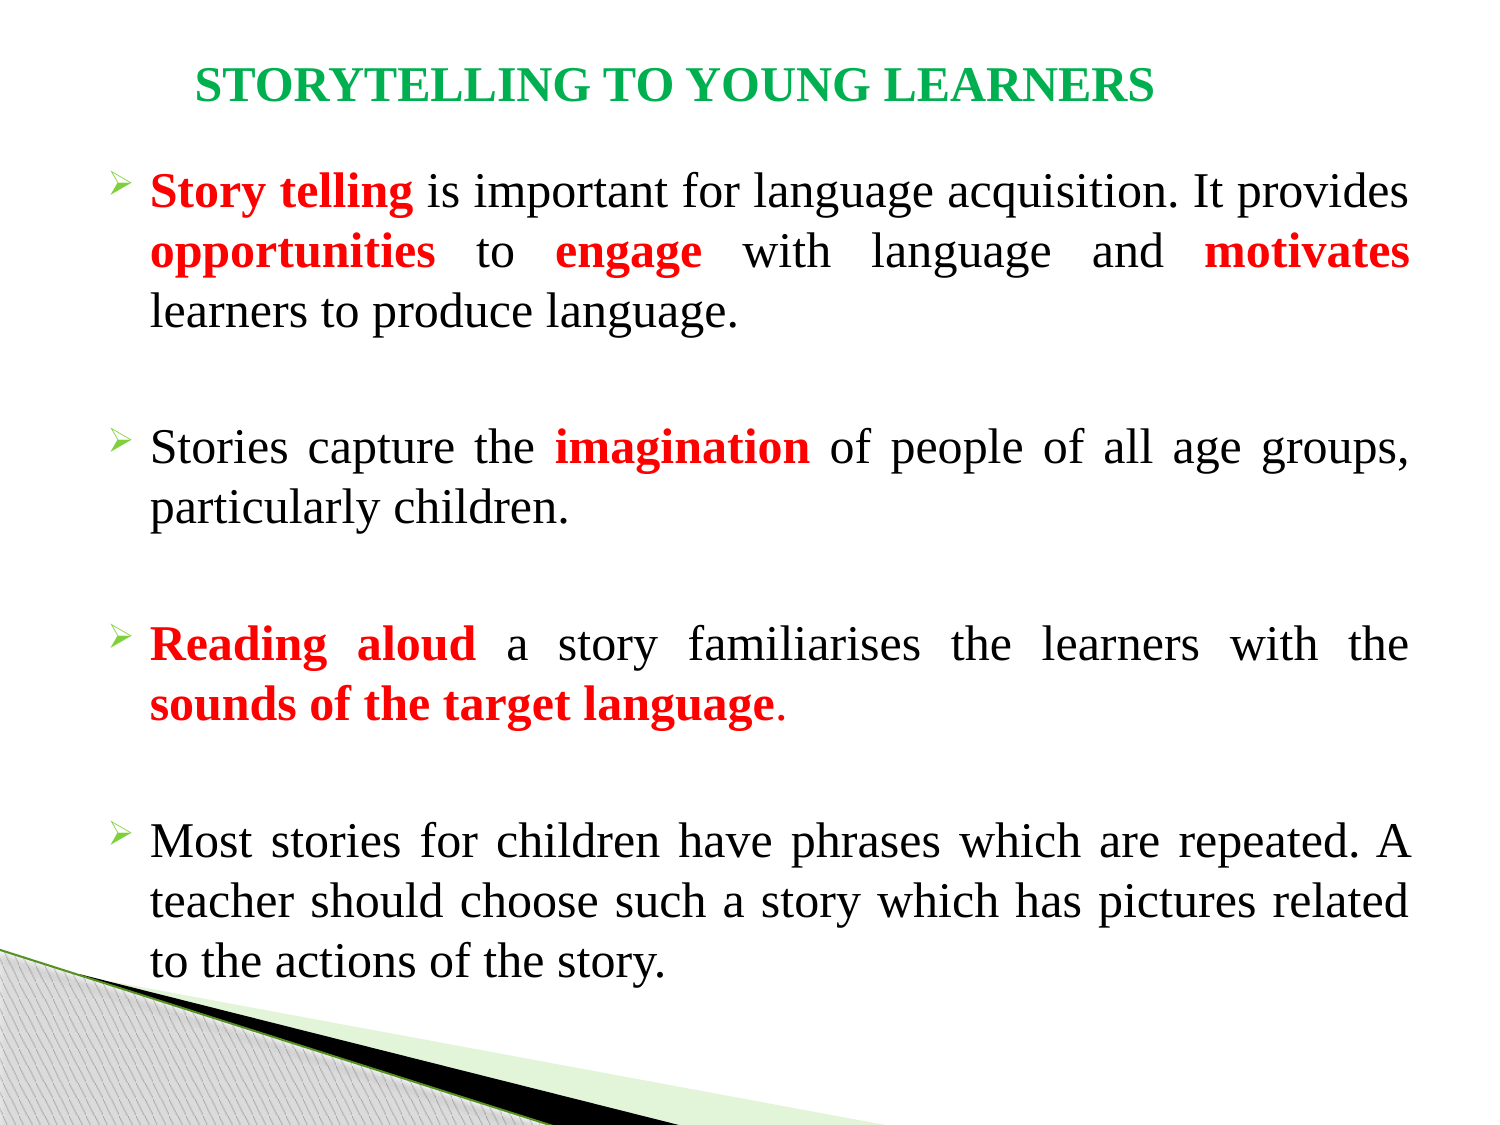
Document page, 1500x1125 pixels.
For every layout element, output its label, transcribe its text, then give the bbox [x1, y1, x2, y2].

title STORYTELLING TO YOUNG LEARNERS [0, 37, 1350, 125]
list Story telling is important for language acquisition. It provides opportunities to engage with language and motivates learners to produce language. Stories capture the imagination of people of all age groups, particularly children. Reading aloud a story familiarises the learners with the sounds of the target language. Most stories for children have phrases which are repeated. A teacher should choose such a story which has pictures related to the actions of the story. [75, 149, 1425, 1005]
